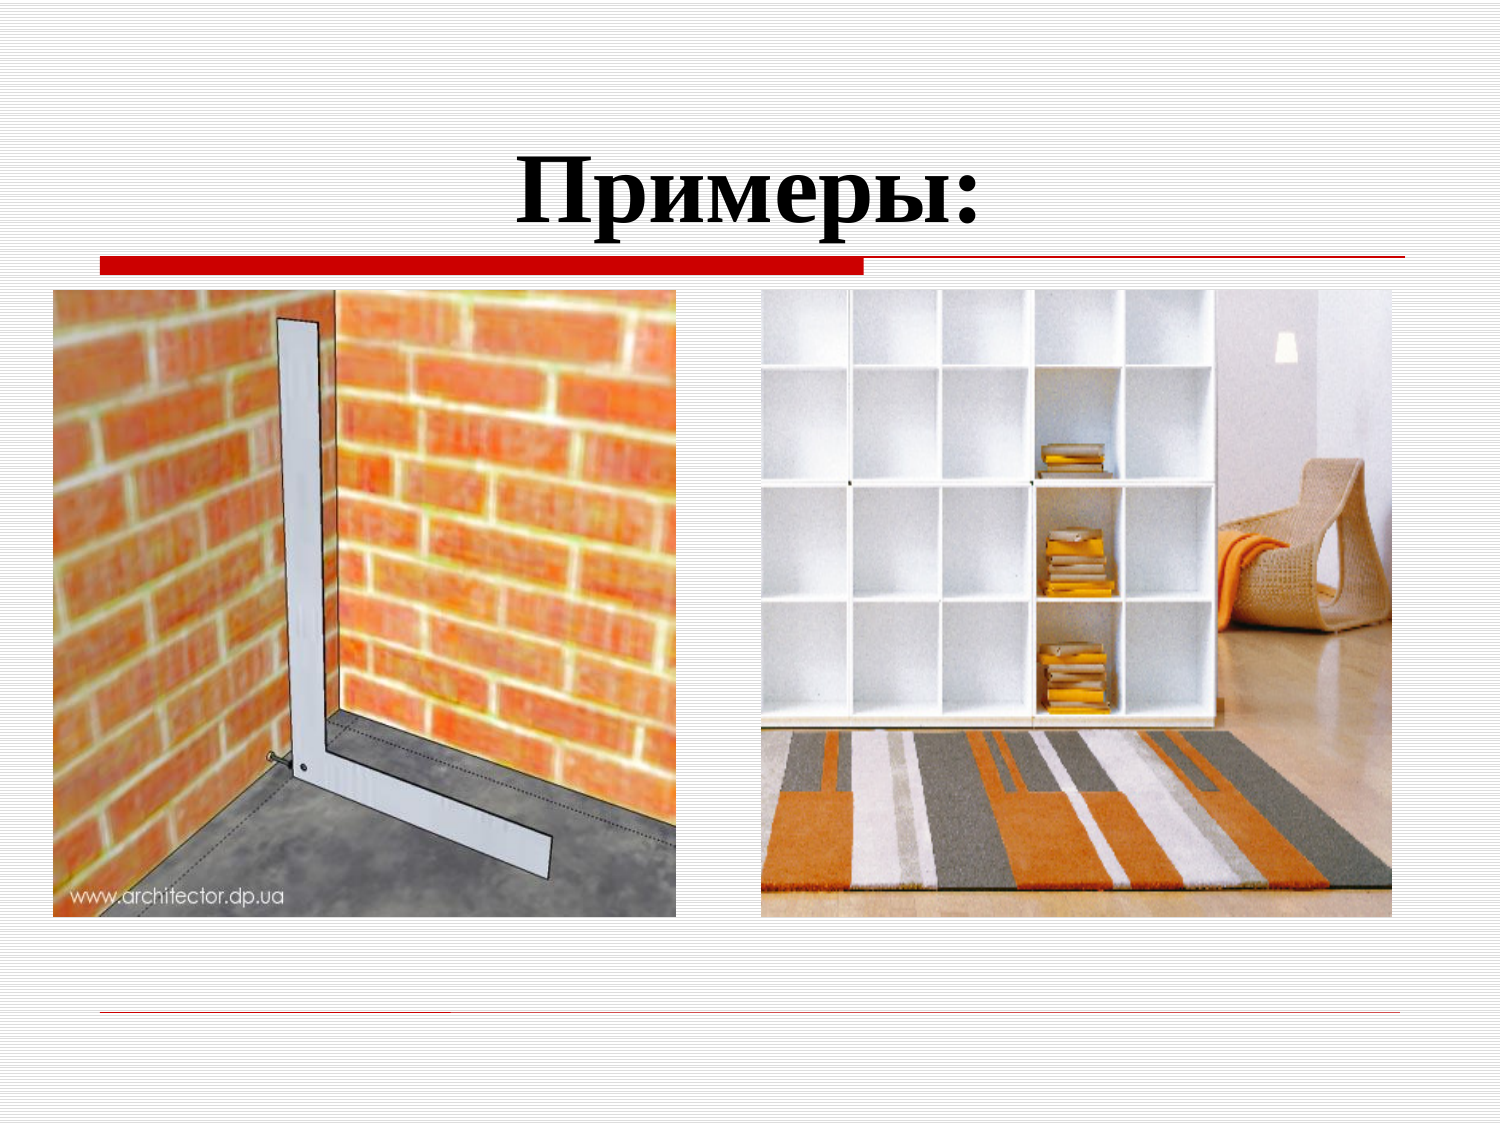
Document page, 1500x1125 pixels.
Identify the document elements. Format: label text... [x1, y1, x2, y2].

title Примеры: [94, 50, 1407, 250]
picture [52, 290, 676, 918]
picture [761, 290, 1393, 918]
